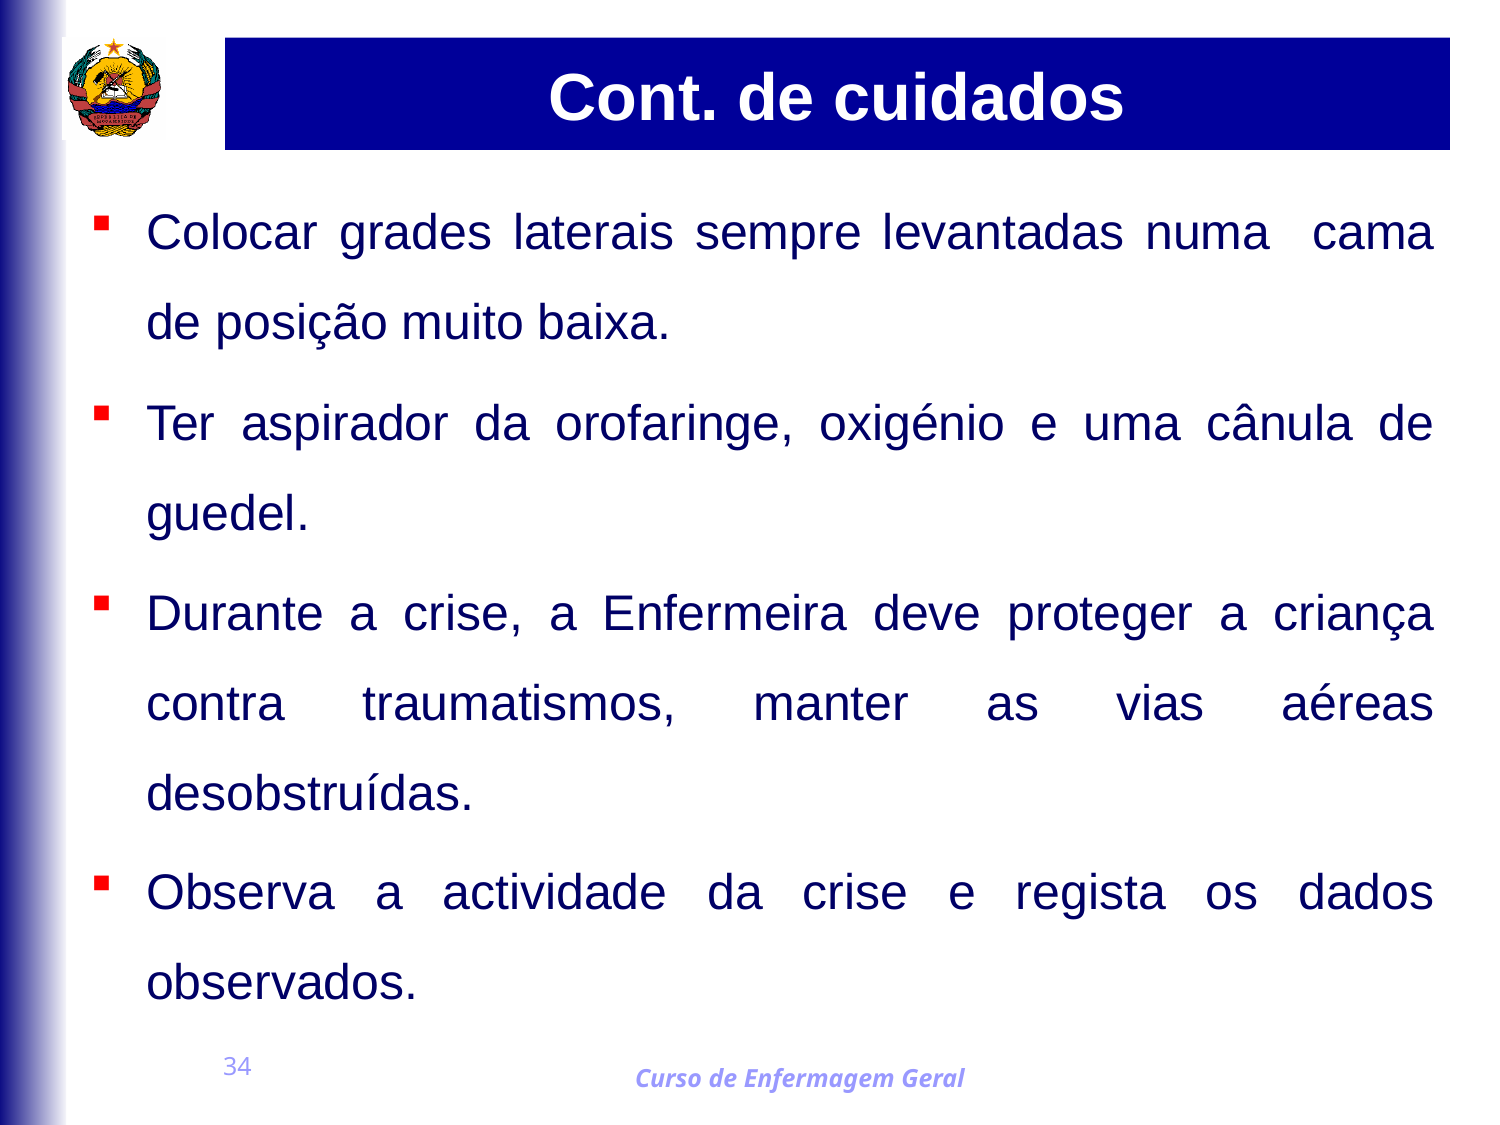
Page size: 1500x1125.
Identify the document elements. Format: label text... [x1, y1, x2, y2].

list Colocar grades laterais sempre levantadas numa cama de posição muito baixa. Ter aspirador da orofaringe, oxigénio e uma cânula de guedel. Durante a crise, a Enfermeira deve proteger a criança contra traumatismos, manter as vias aéreas desobstruídas. Observa a actividade da crise e regista os dados observados. [74, 162, 1451, 1013]
footer Curso de Enfermagem Geral [499, 1049, 1101, 1101]
title Cont. de cuidados [224, 37, 1451, 151]
slide_number 34 [62, 1037, 413, 1098]
